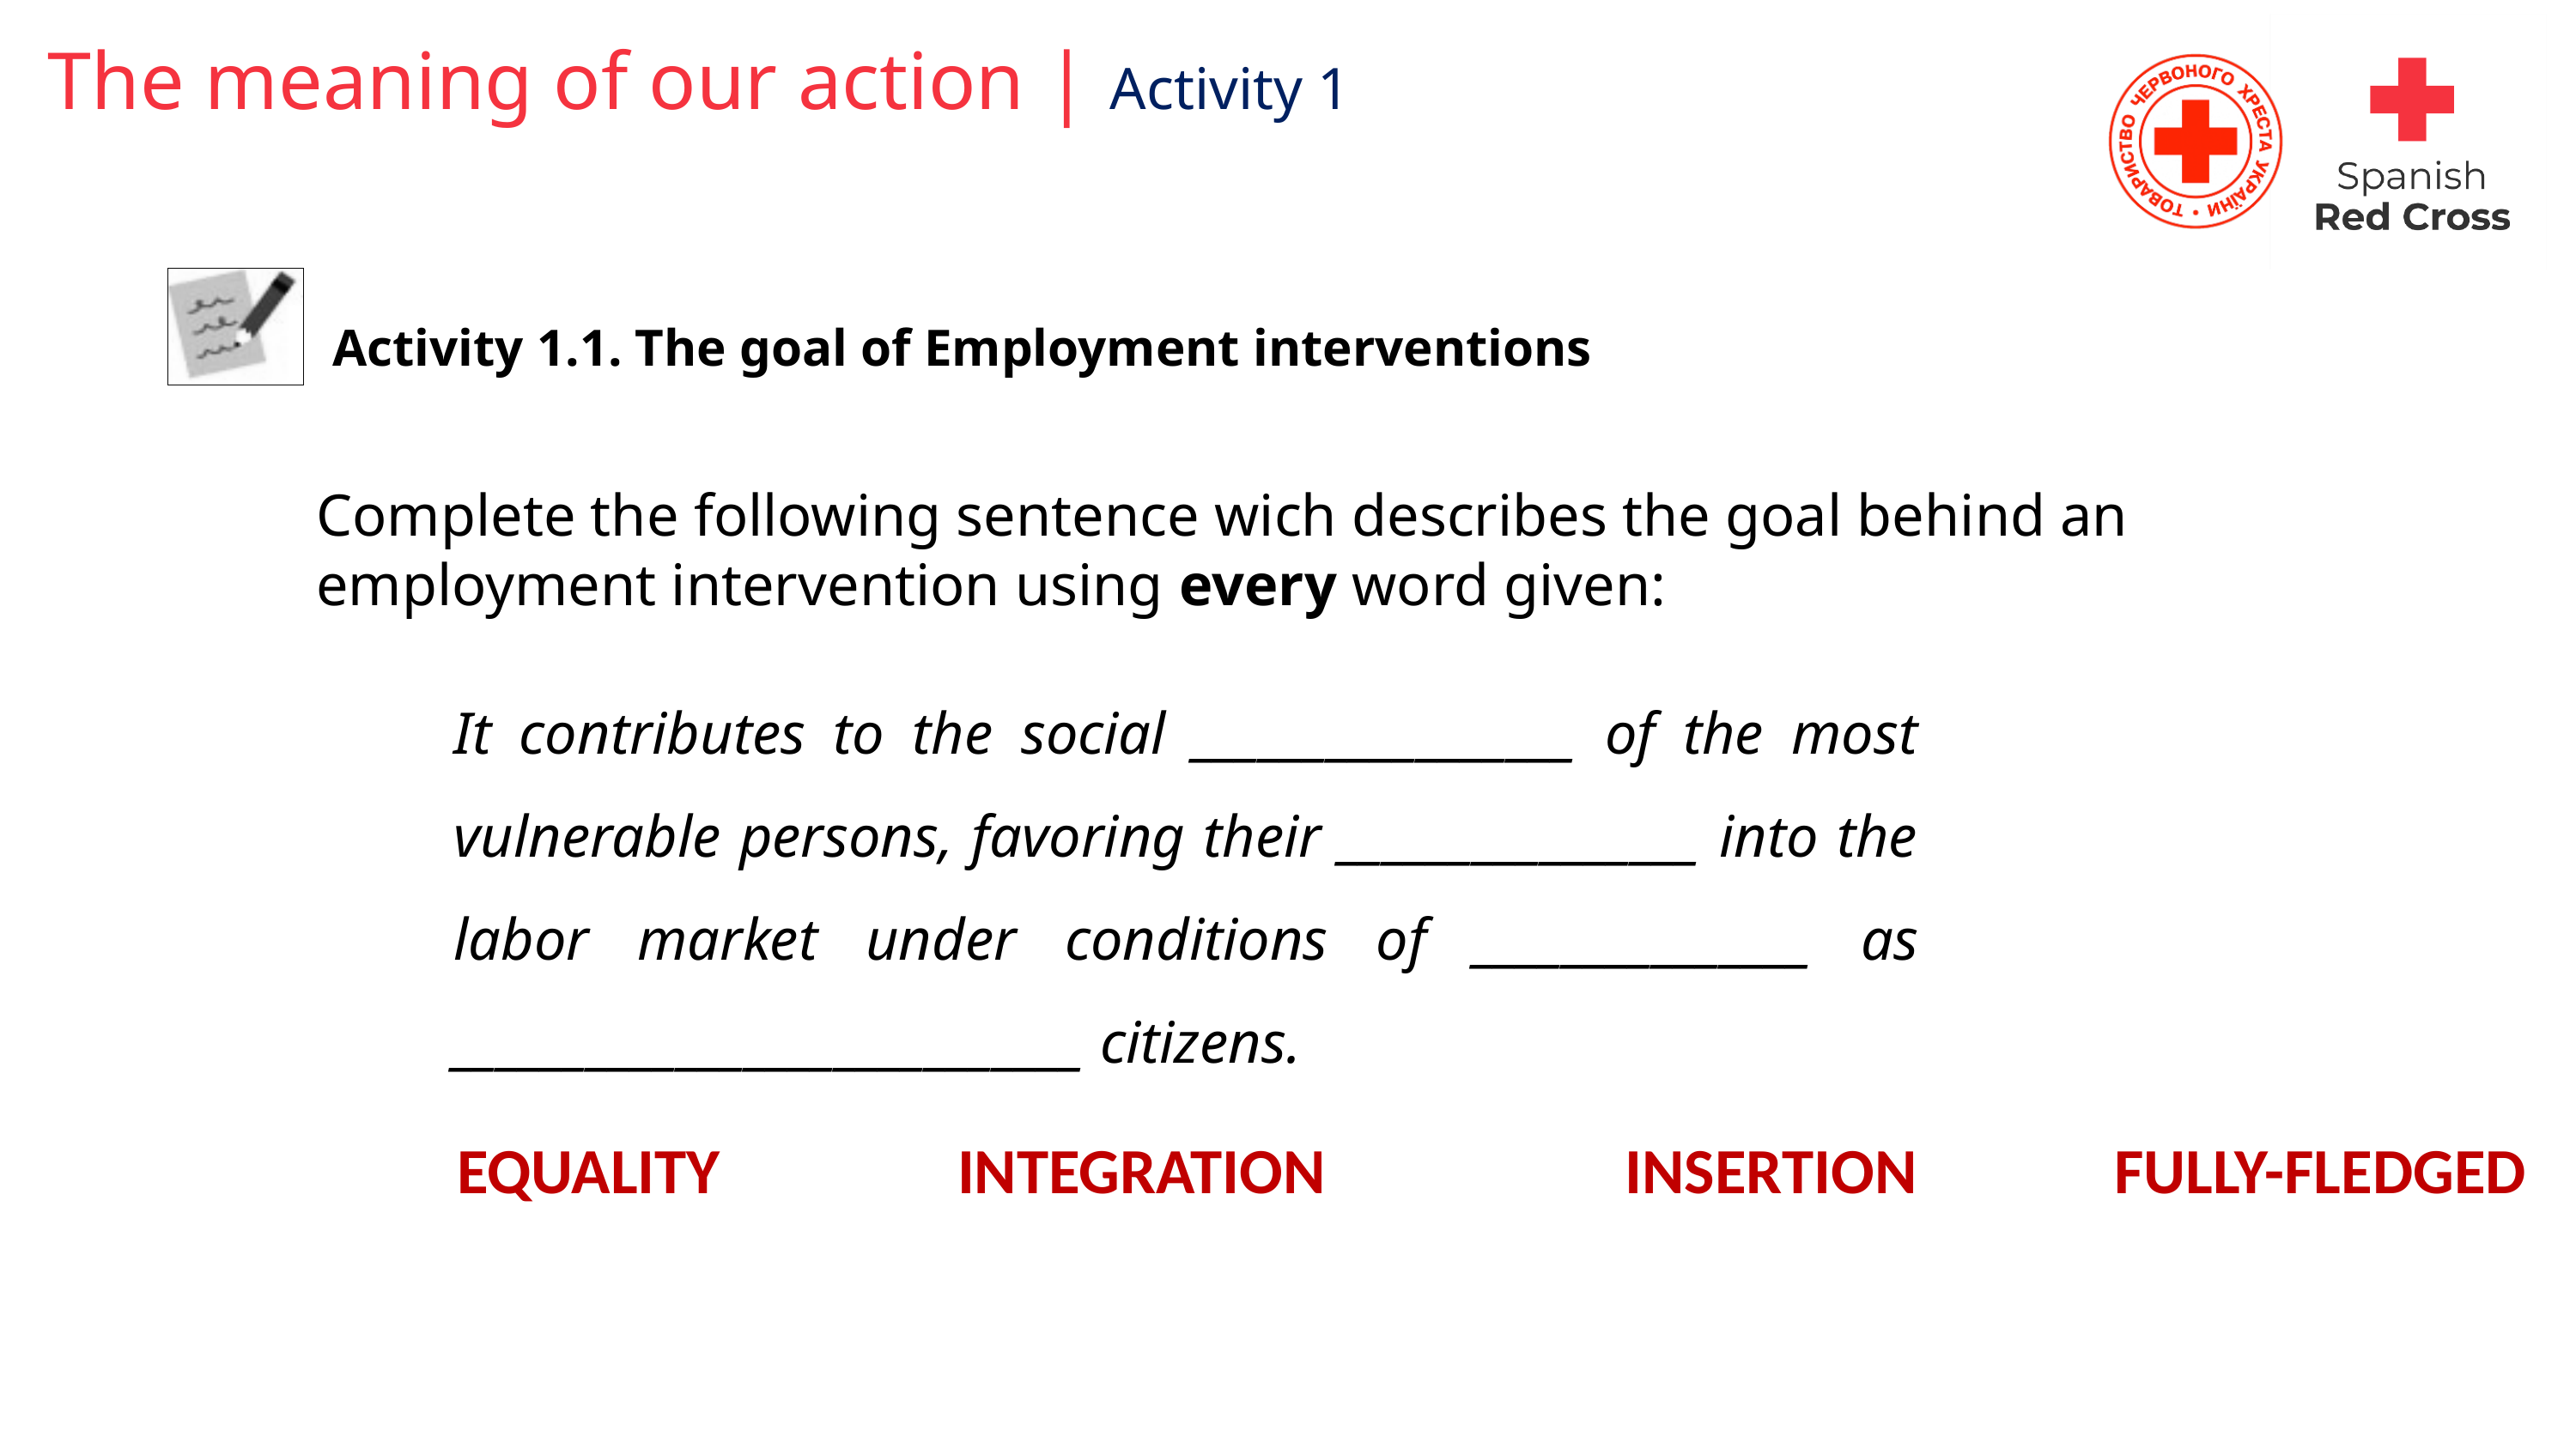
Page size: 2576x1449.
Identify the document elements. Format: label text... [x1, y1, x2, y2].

text_box It contributes to the social _________________ of the most vulnerable persons, favoring their ________________ into the labor market under conditions of _______________ as ____________________________ citizens. [440, 656, 1932, 1081]
text_box INTEGRATION [945, 1123, 1340, 1214]
text_box Complete the following sentence wich describes the goal behind an employment intervention using every word given: [303, 472, 2337, 698]
text_box The meaning of our action | Activity 1 [41, 24, 1893, 132]
picture [2100, 3, 2547, 281]
text_box Activity 1.1. The goal of Employment interventions [319, 279, 2011, 383]
text_box EQUALITY [444, 1123, 734, 1214]
text_box INSERTION [1612, 1123, 1930, 1214]
text_box FULLY-FLEDGED [2101, 1123, 2540, 1214]
picture [167, 268, 304, 386]
